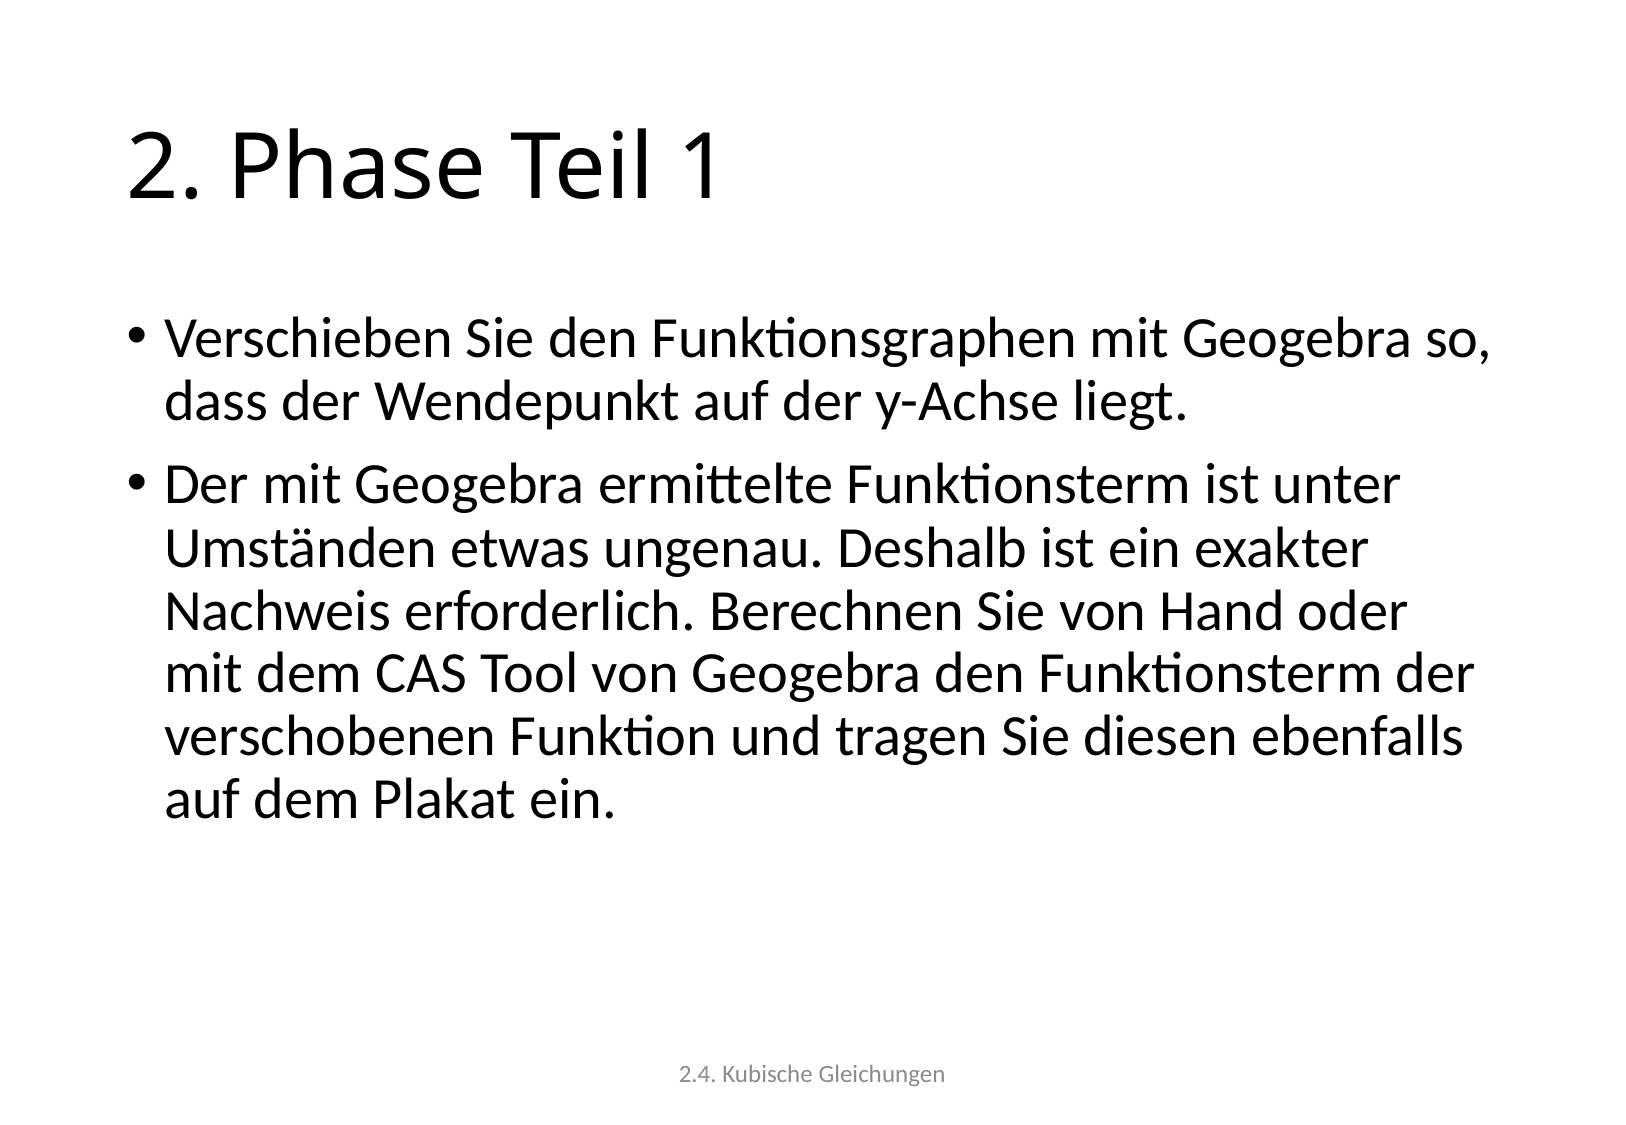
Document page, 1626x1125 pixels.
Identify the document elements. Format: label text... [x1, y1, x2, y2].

title 2. Phase Teil 1 [111, 59, 1514, 278]
footer 2.4. Kubische Gleichungen [538, 1042, 1087, 1103]
list Verschieben Sie den Funktionsgraphen mit Geogebra so, dass der Wendepunkt auf der y-Achse liegt. Der mit Geogebra ermittelte Funktionsterm ist unter Umständen etwas ungenau. Deshalb ist ein exakter Nachweis erforderlich. Berechnen Sie von Hand oder mit dem CAS Tool von Geogebra den Funktionsterm der verschobenen Funktion und tragen Sie diesen ebenfalls auf dem Plakat ein. [111, 299, 1514, 1014]
